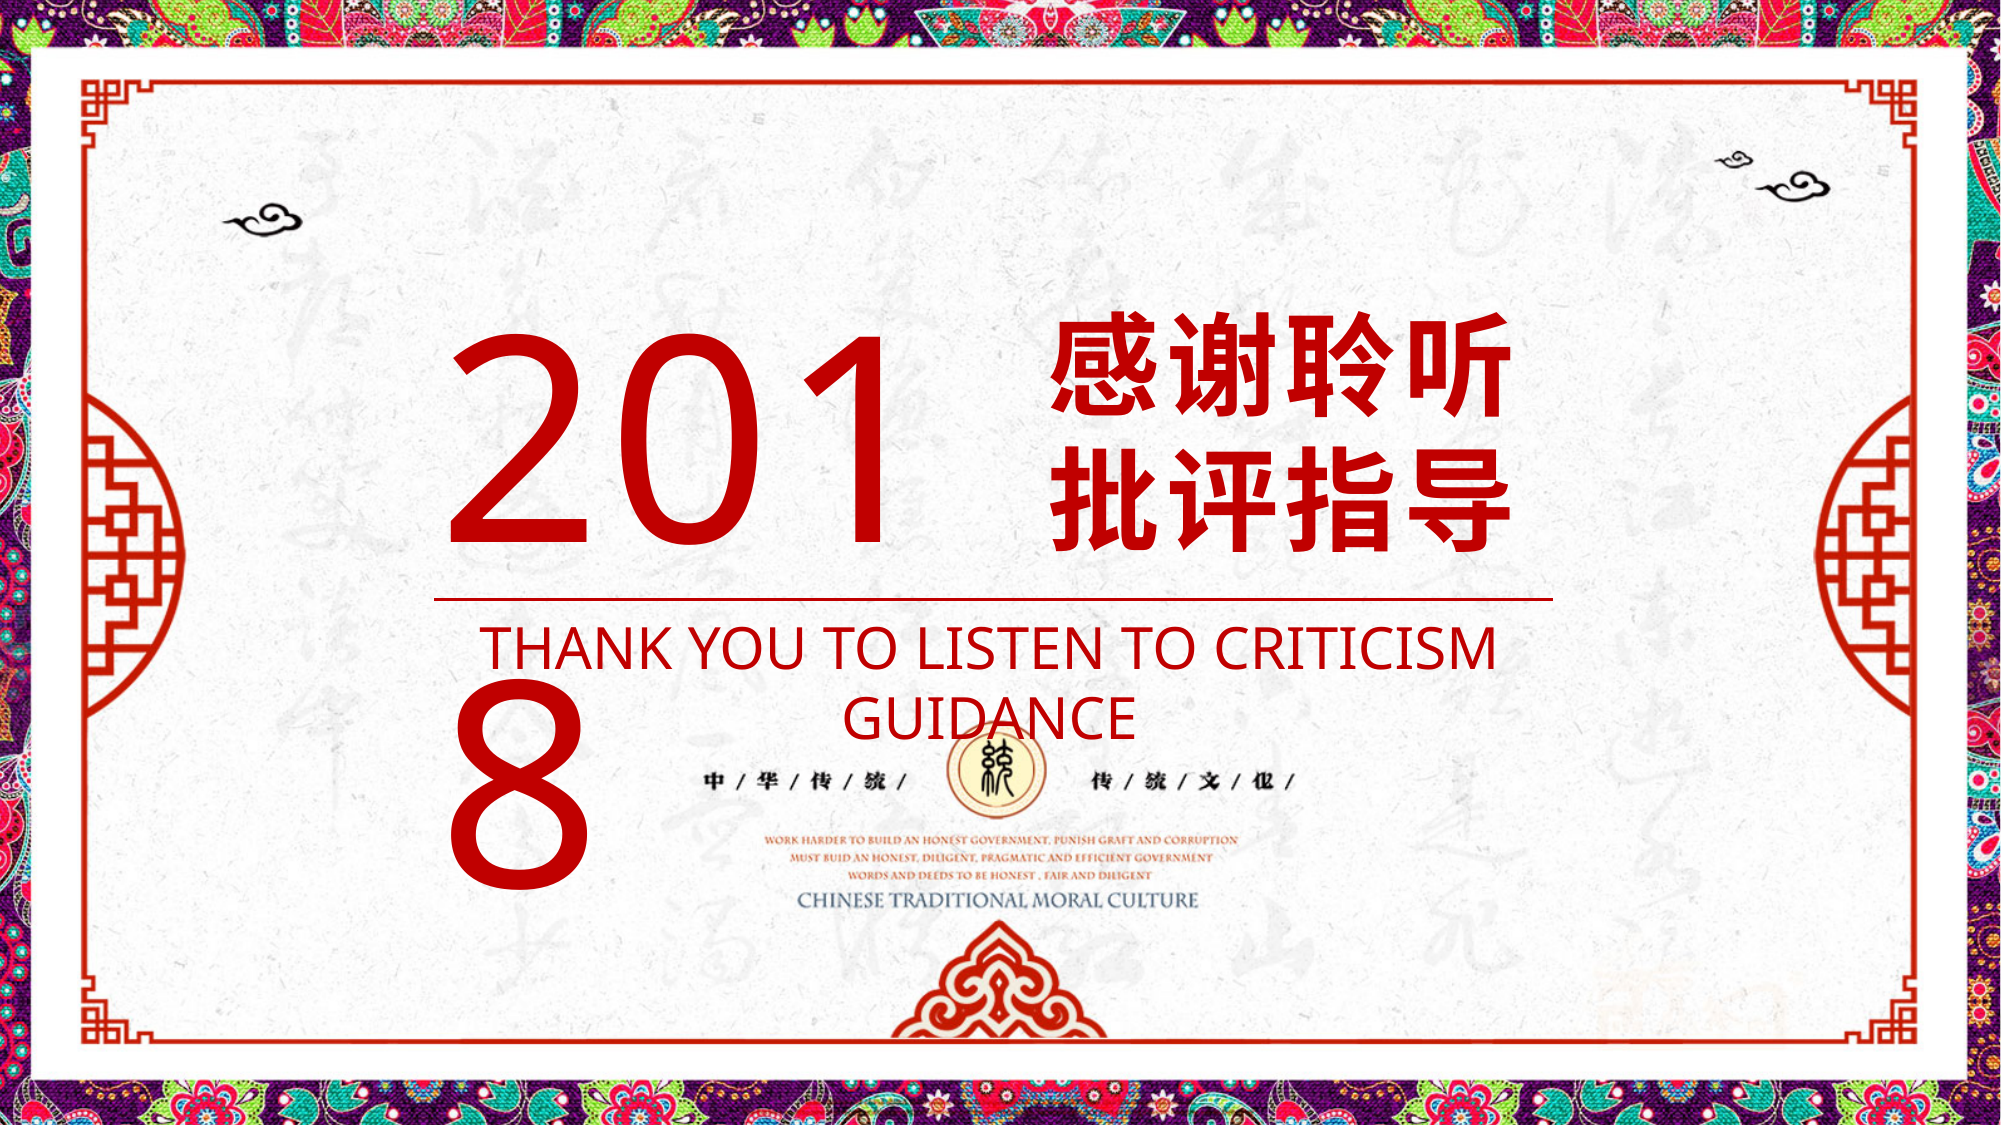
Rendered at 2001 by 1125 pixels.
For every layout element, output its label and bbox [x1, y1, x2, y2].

picture [0, 0, 2001, 1125]
text_box [422, 247, 1568, 691]
